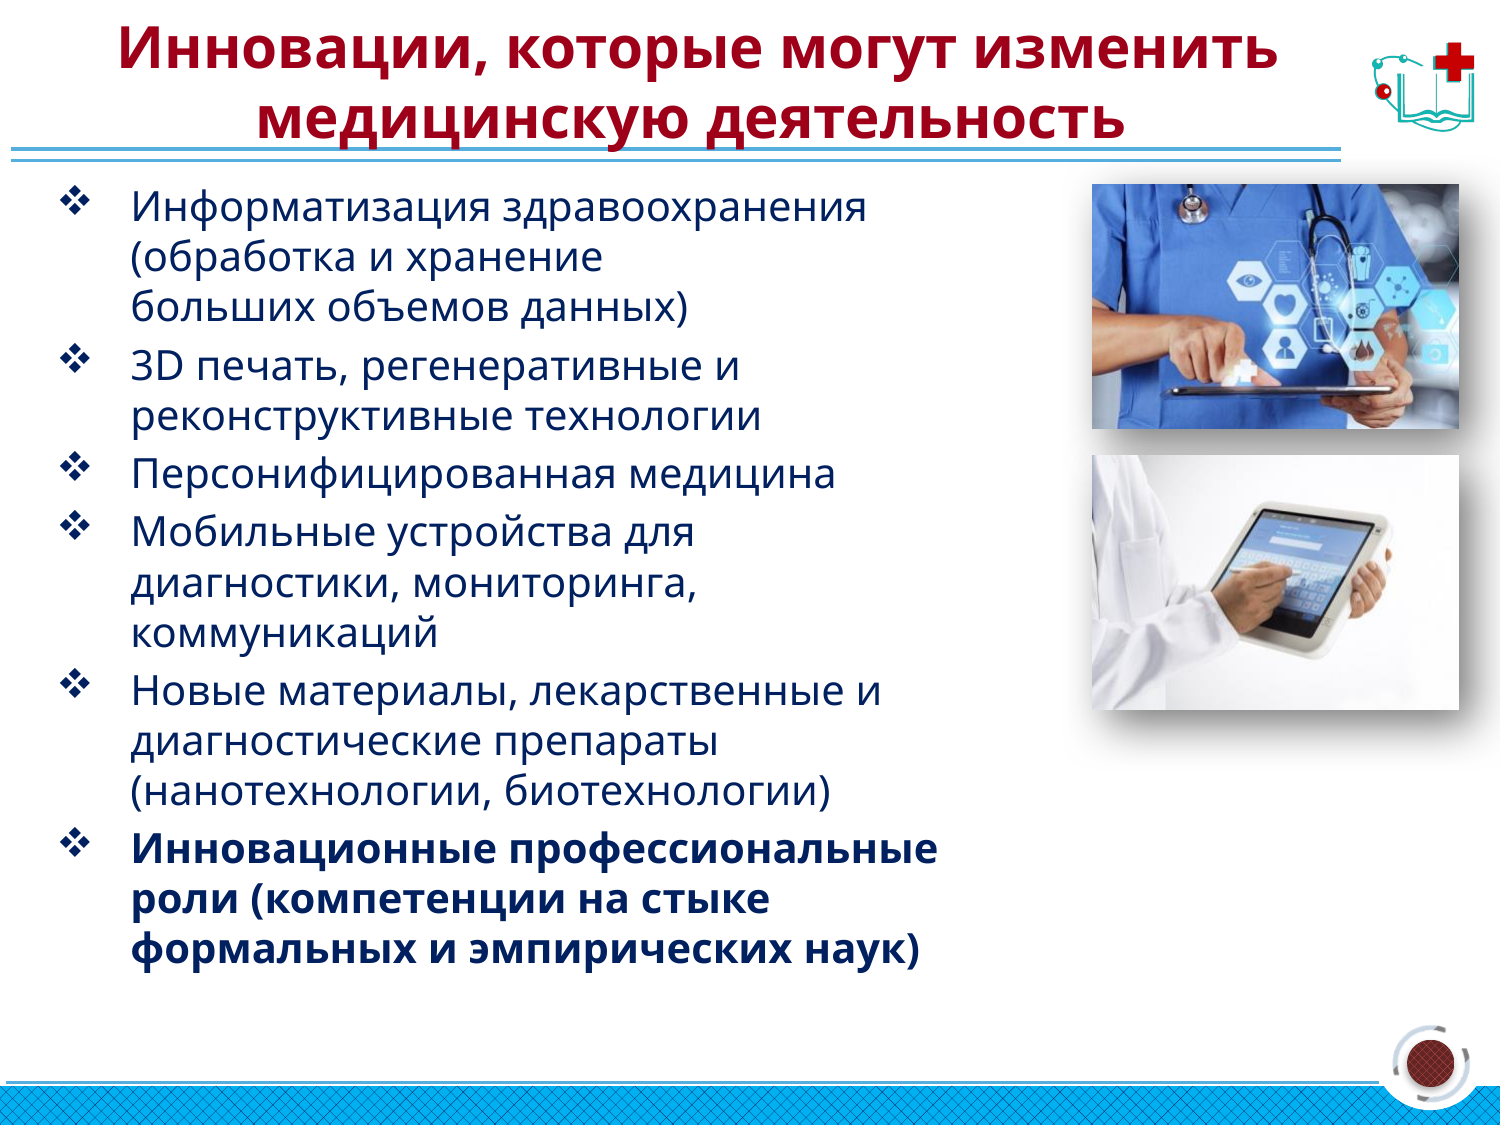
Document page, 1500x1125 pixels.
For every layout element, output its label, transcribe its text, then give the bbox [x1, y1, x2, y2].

picture [1092, 184, 1459, 429]
list Информатизация здравоохранения (обработка и хранение больших объемов данных) 3D печать, регенеративные и реконструктивные технологии Персонифицированная медицина Мобильные устройства для диагностики, мониторинга, коммуникаций Новые материалы, лекарственные и диагностические препараты (нанотехнологии, биотехнологии) Инновационные профессиональные роли (компетенции на стыке формальных и эмпирических наук) [41, 172, 1069, 1012]
title Инновации, которые могут изменить медицинскую деятельность [35, 23, 1362, 138]
picture [1092, 455, 1459, 710]
